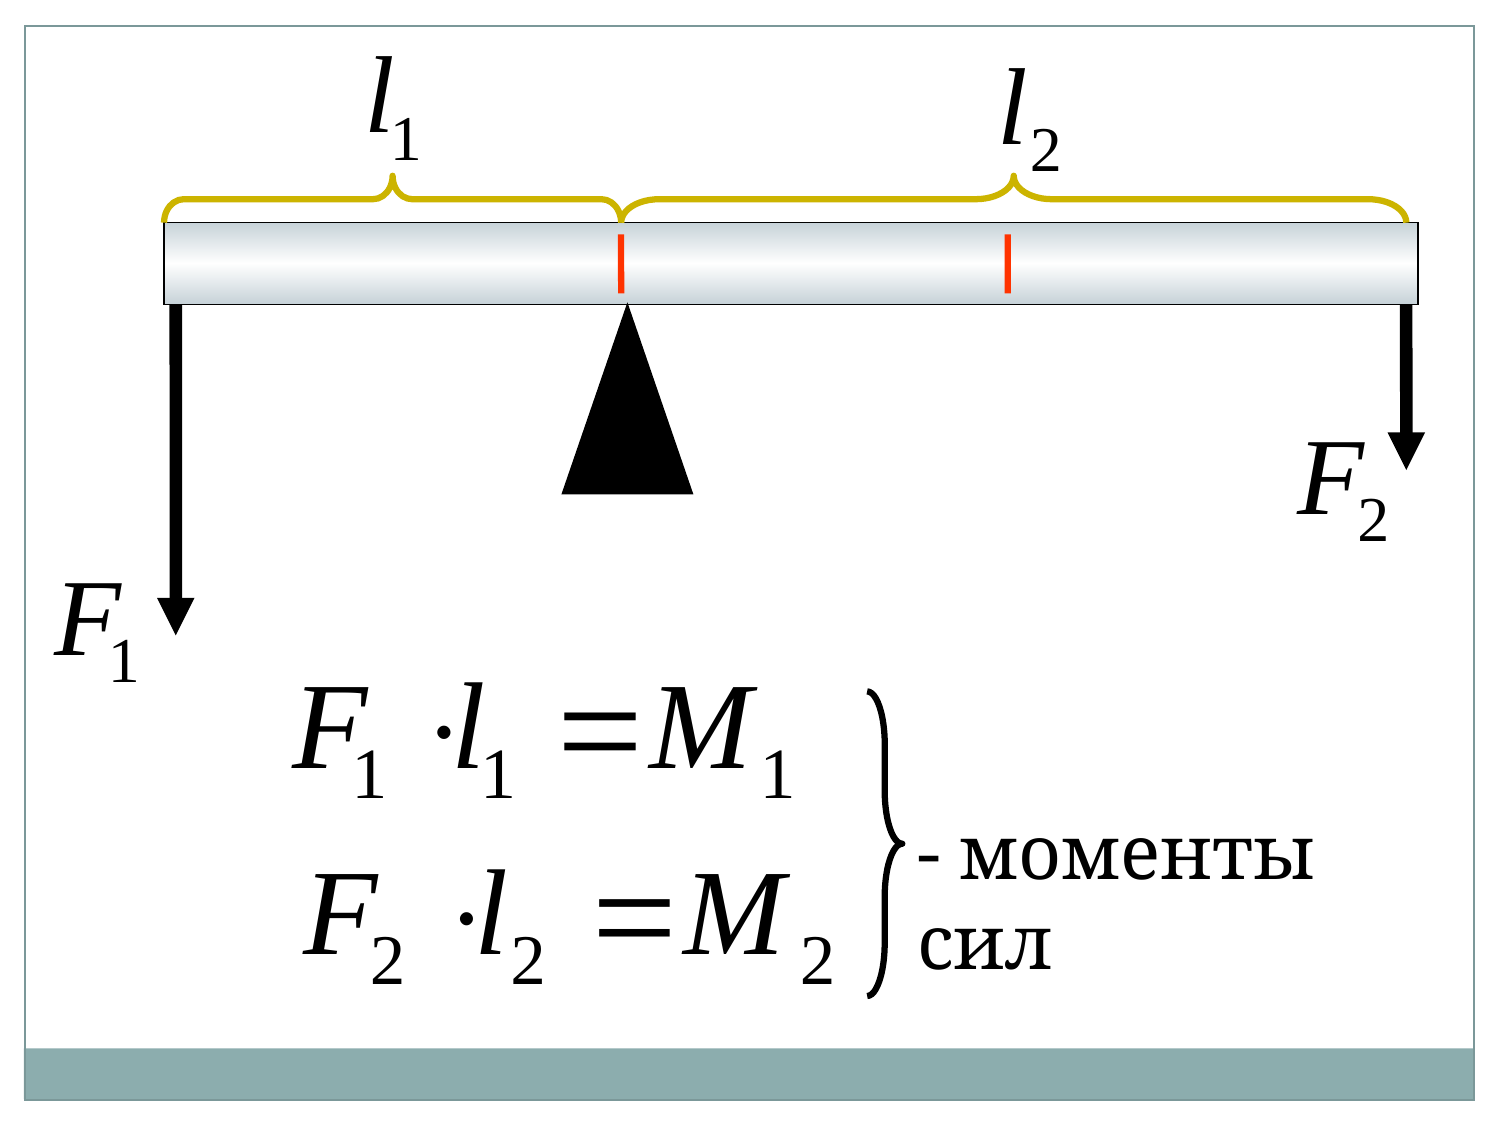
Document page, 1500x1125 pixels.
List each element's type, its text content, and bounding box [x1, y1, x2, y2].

text_box [164, 188, 621, 223]
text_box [351, 23, 435, 179]
text_box [867, 691, 902, 997]
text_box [984, 34, 1086, 191]
text_box - моменты сил [902, 796, 1477, 992]
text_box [1277, 386, 1406, 561]
text_box [562, 304, 693, 494]
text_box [34, 527, 155, 702]
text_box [280, 831, 861, 1006]
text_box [269, 644, 815, 820]
text_box [164, 222, 1418, 305]
text_box [169, 304, 183, 636]
text_box [621, 198, 1407, 223]
